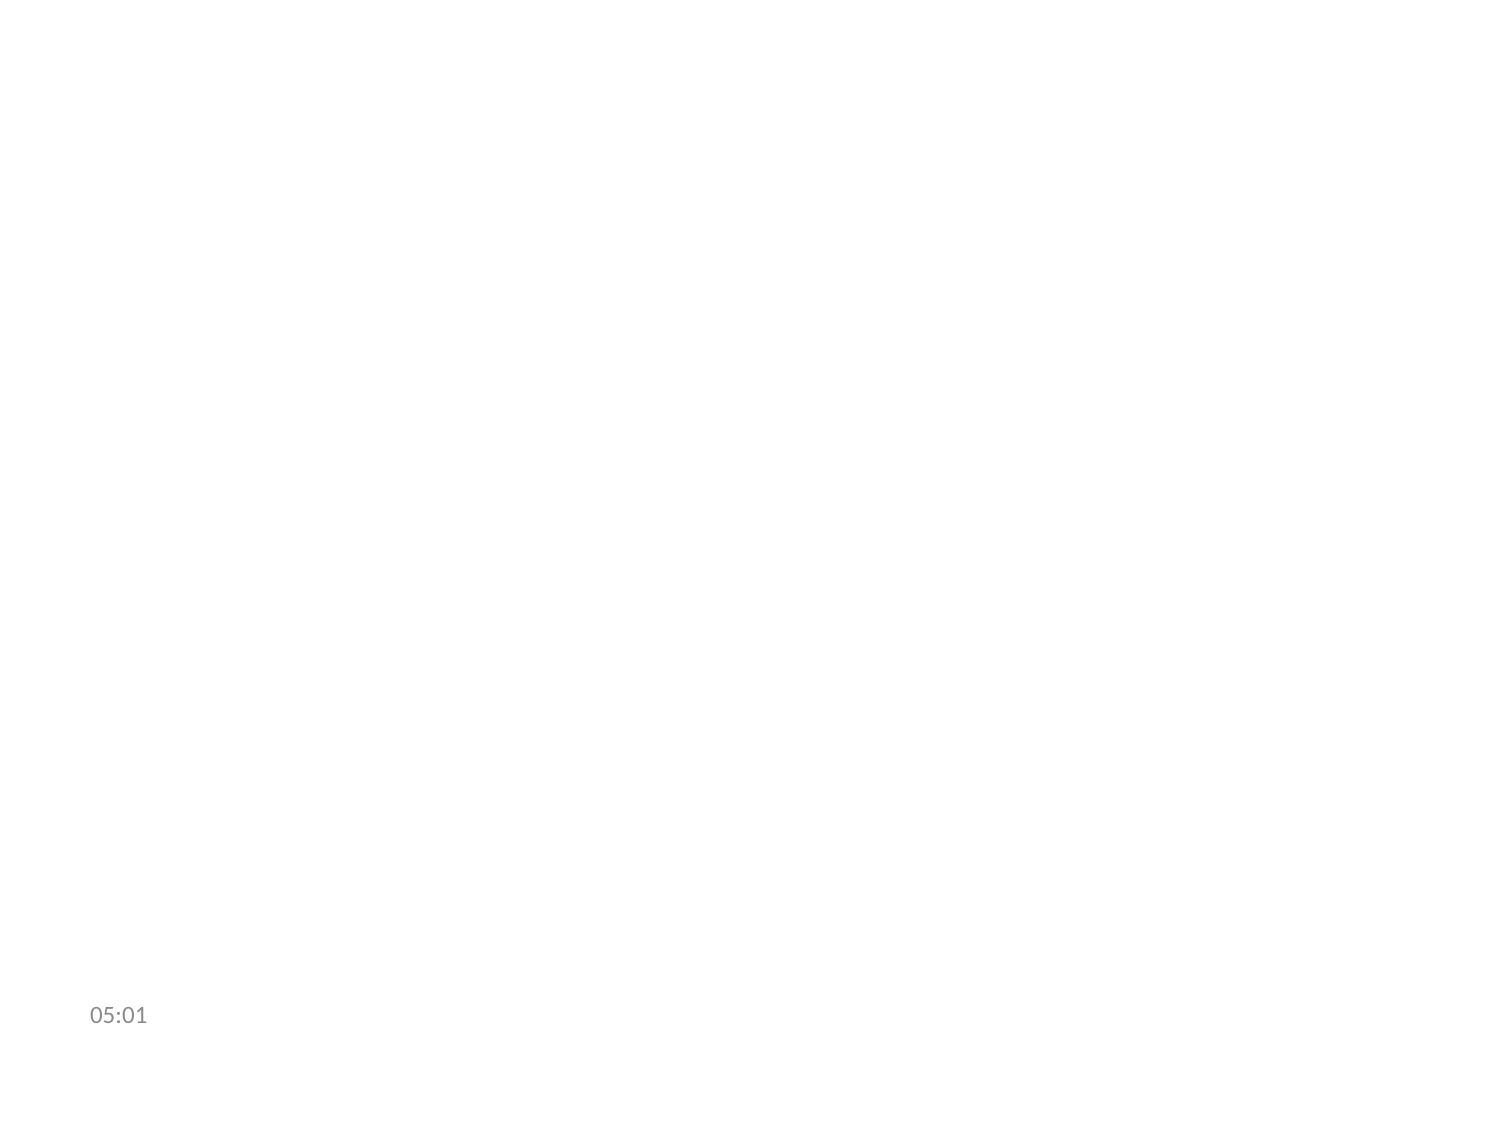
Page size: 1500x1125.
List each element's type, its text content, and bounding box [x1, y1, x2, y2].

text_box 15:35 [75, 983, 425, 1044]
